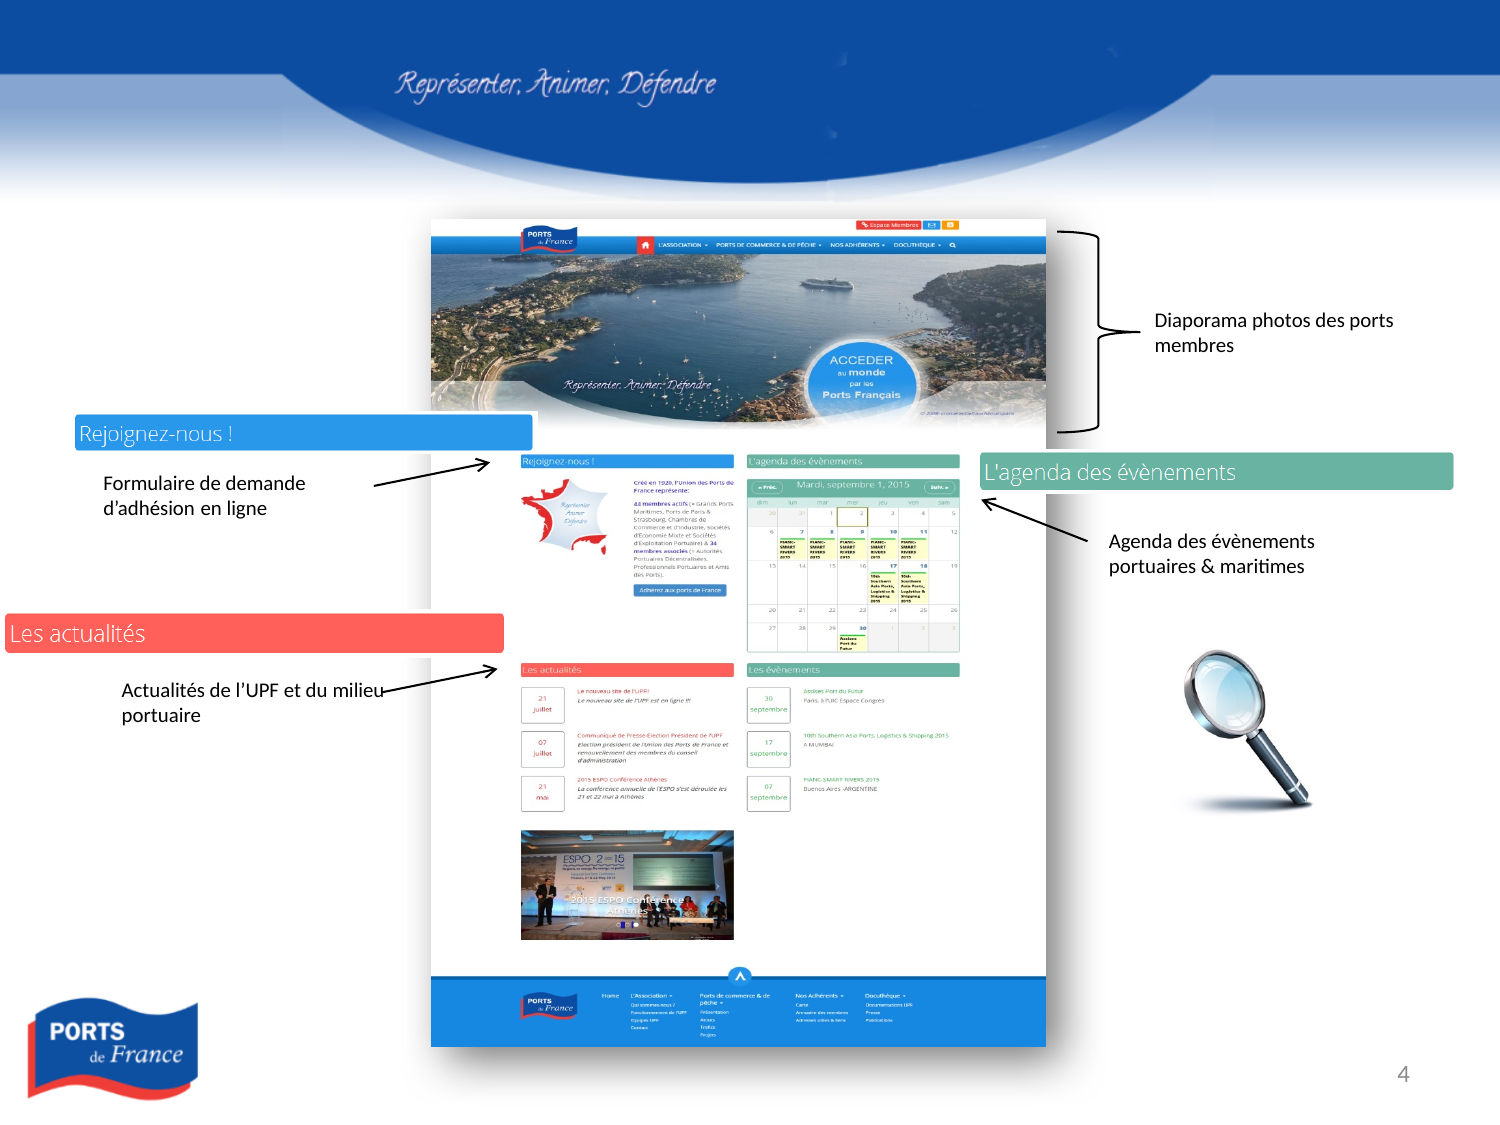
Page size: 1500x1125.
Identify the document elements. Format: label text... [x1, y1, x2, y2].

text_box Actualités de l’UPF et du milieu portuaire [106, 668, 401, 734]
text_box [373, 462, 491, 487]
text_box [381, 668, 498, 693]
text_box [980, 501, 1088, 542]
picture [0, 987, 214, 1107]
picture [0, 0, 1500, 1047]
text_box Agenda des évènements portuaires & maritimes [1094, 520, 1402, 586]
slide_number 4 [1074, 1042, 1425, 1103]
text_box Diaporama photos des ports membres [1139, 299, 1424, 364]
text_box [1057, 230, 1139, 434]
picture [1157, 630, 1338, 829]
text_box Formulaire de demande d’adhésion en ligne [88, 462, 384, 528]
